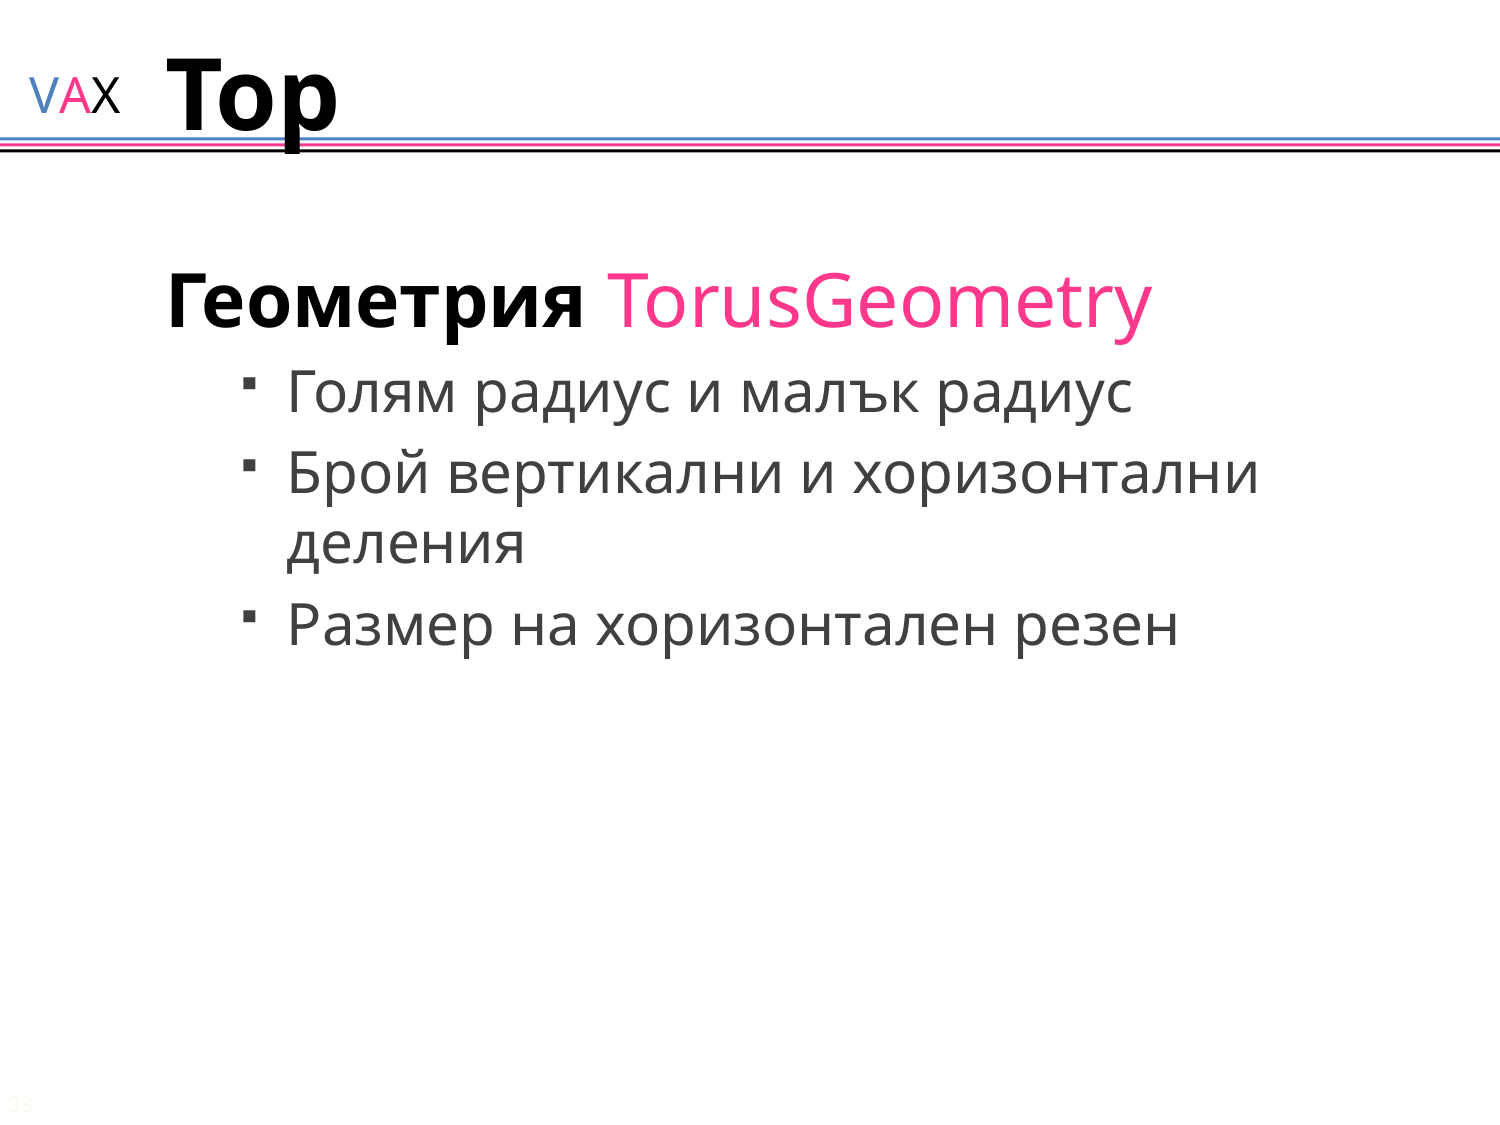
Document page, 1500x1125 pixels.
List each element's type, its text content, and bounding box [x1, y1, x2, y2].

title Тор [0, 37, 1500, 144]
list Геометрия TorusGeometry Голям радиус и малък радиус Брой вертикални и хоризонтални деления Размер на хоризонтален резен [150, 200, 1488, 1113]
